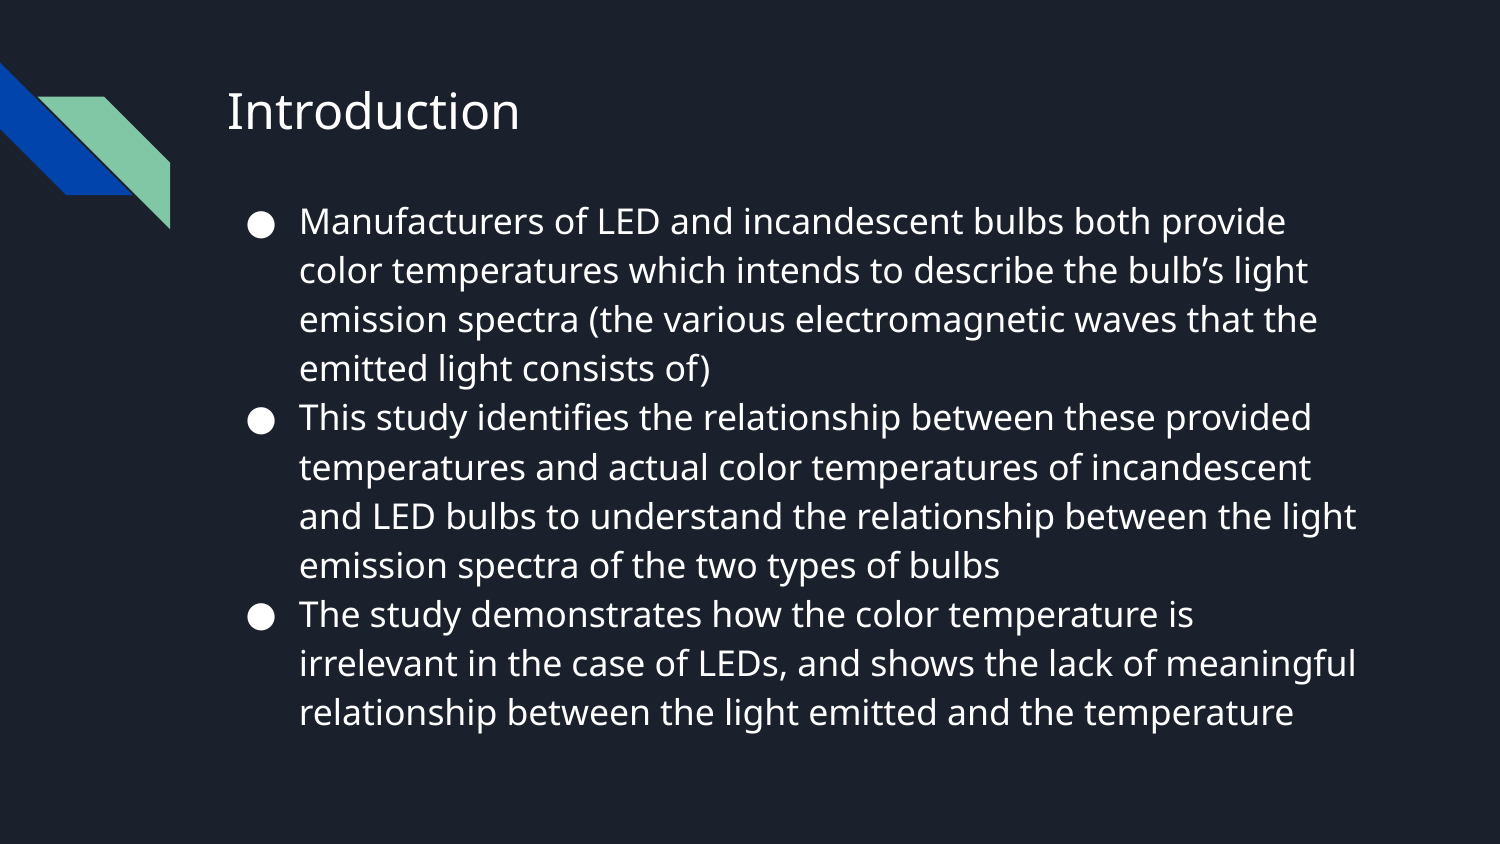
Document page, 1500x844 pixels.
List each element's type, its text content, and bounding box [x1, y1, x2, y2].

title Introduction [212, 64, 1368, 177]
list Manufacturers of LED and incandescent bulbs both provide color temperatures which intends to describe the bulb’s light emission spectra (the various electromagnetic waves that the emitted light consists of) This study identifies the relationship between these provided temperatures and actual color temperatures of incandescent and LED bulbs to understand the relationship between the light emission spectra of the two types of bulbs The study demonstrates how the color temperature is irrelevant in the case of LEDs, and shows the lack of meaningful relationship between the light emitted and the temperature [212, 177, 1376, 798]
